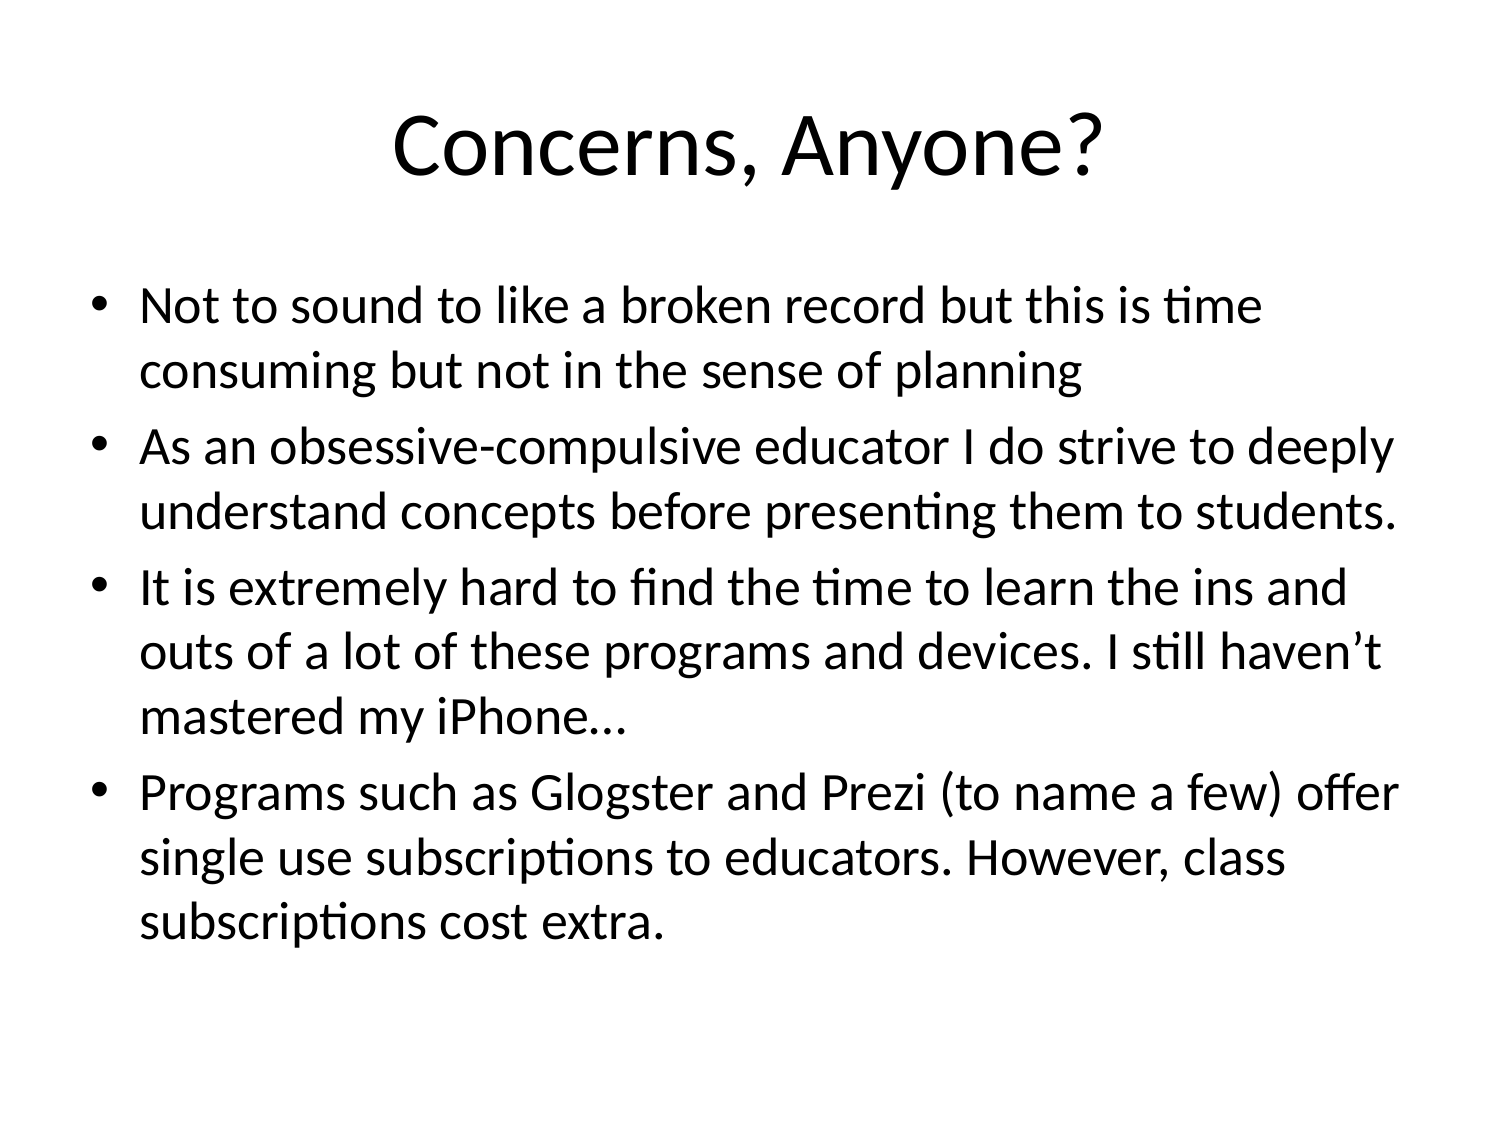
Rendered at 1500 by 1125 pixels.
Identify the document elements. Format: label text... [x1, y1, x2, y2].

list Not to sound to like a broken record but this is time consuming but not in the sense of planning As an obsessive-compulsive educator I do strive to deeply understand concepts before presenting them to students. It is extremely hard to find the time to learn the ins and outs of a lot of these programs and devices. I still haven’t mastered my iPhone… Programs such as Glogster and Prezi (to name a few) offer single use subscriptions to educators. However, class subscriptions cost extra. [75, 262, 1425, 1005]
title Concerns, Anyone? [75, 45, 1425, 233]
